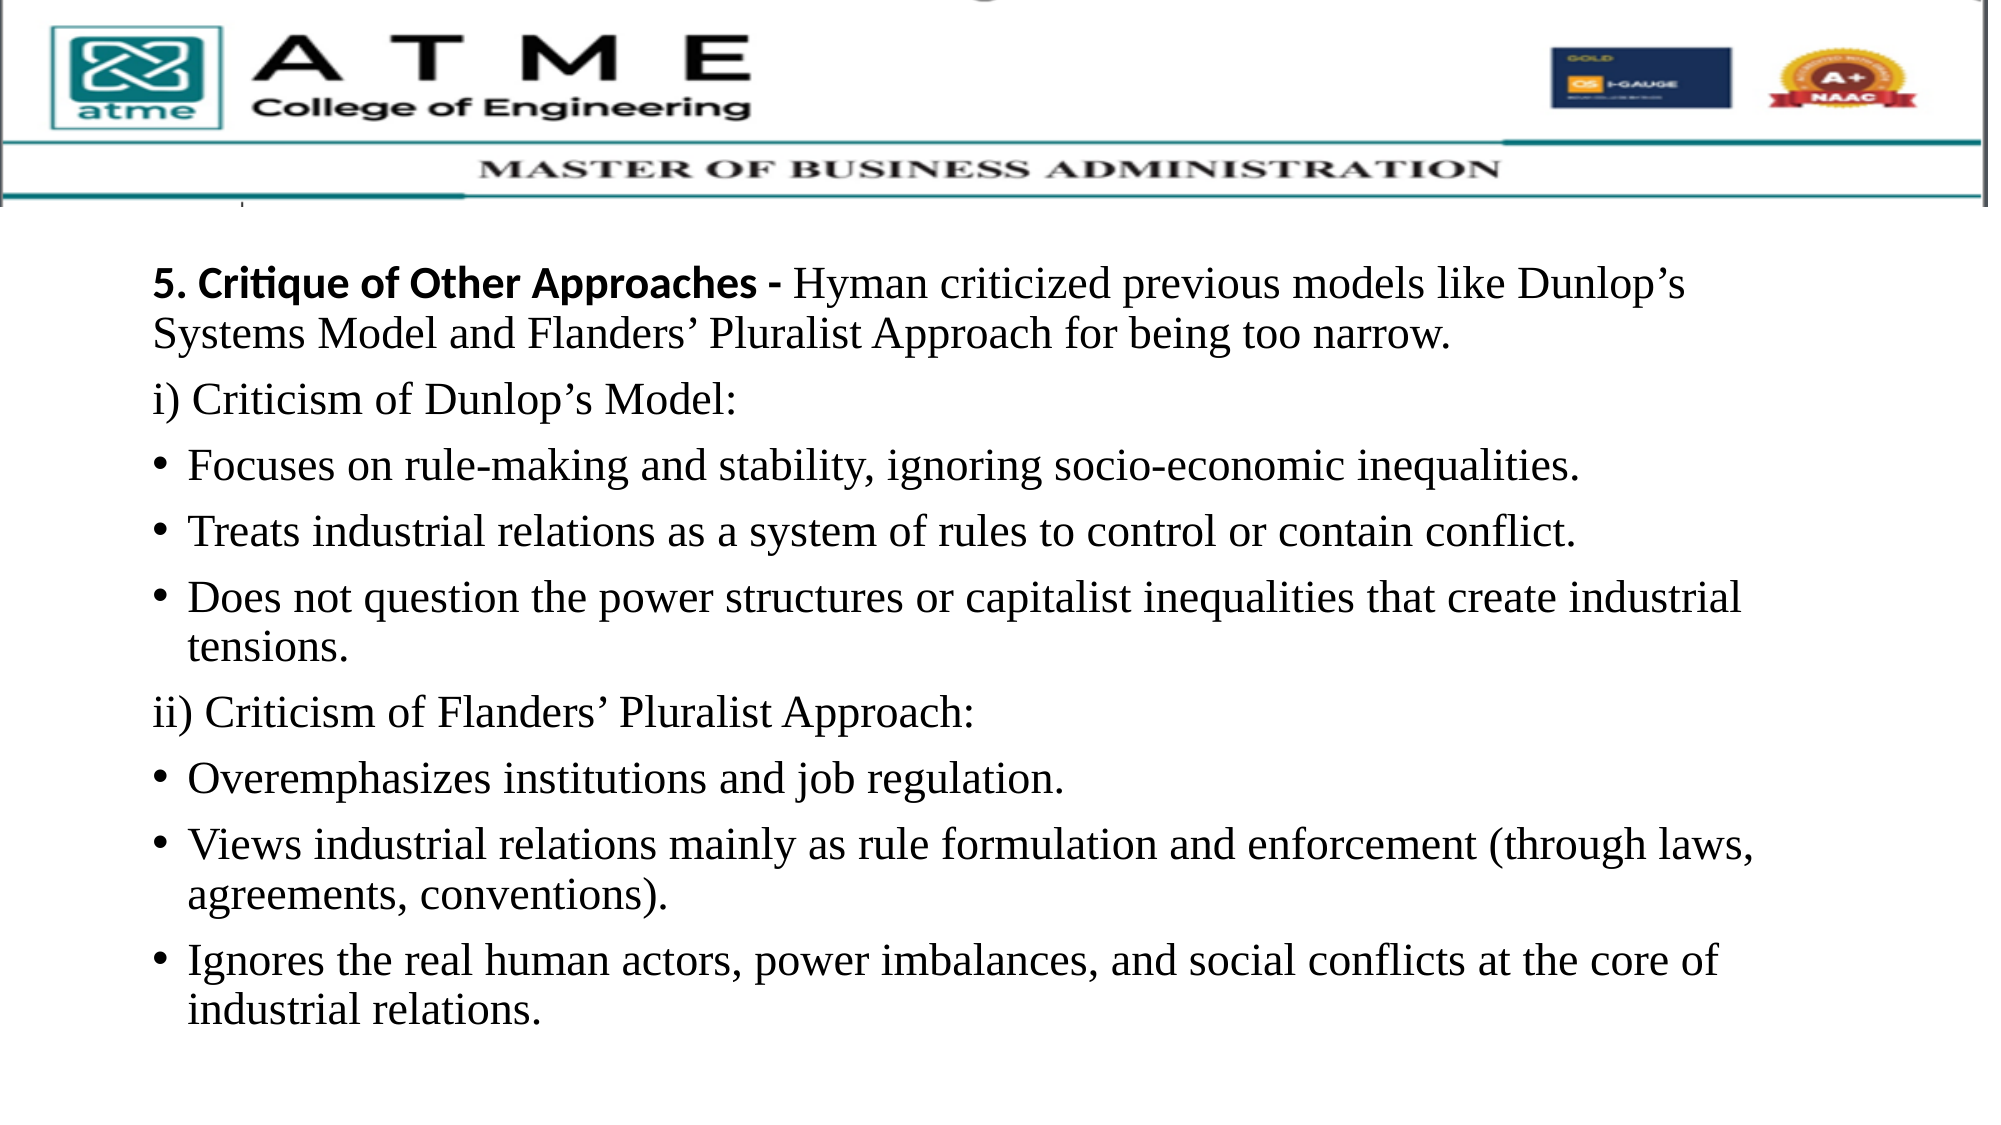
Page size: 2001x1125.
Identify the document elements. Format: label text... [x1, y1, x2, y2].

picture [0, 0, 1988, 207]
list 5. Critique of Other Approaches - Hyman criticized previous models like Dunlop’s Systems Model and Flanders’ Pluralist Approach for being too narrow. i) Criticism of Dunlop’s Model: Focuses on rule-making and stability, ignoring socio-economic inequalities. Treats industrial relations as a system of rules to control or contain conflict. Does not question the power structures or capitalist inequalities that create industrial tensions. ii) Criticism of Flanders’ Pluralist Approach: Overemphasizes institutions and job regulation. Views industrial relations mainly as rule formulation and enforcement (through laws, agreements, conventions). Ignores the real human actors, power imbalances, and social conflicts at the core of industrial relations. [137, 251, 1863, 1047]
